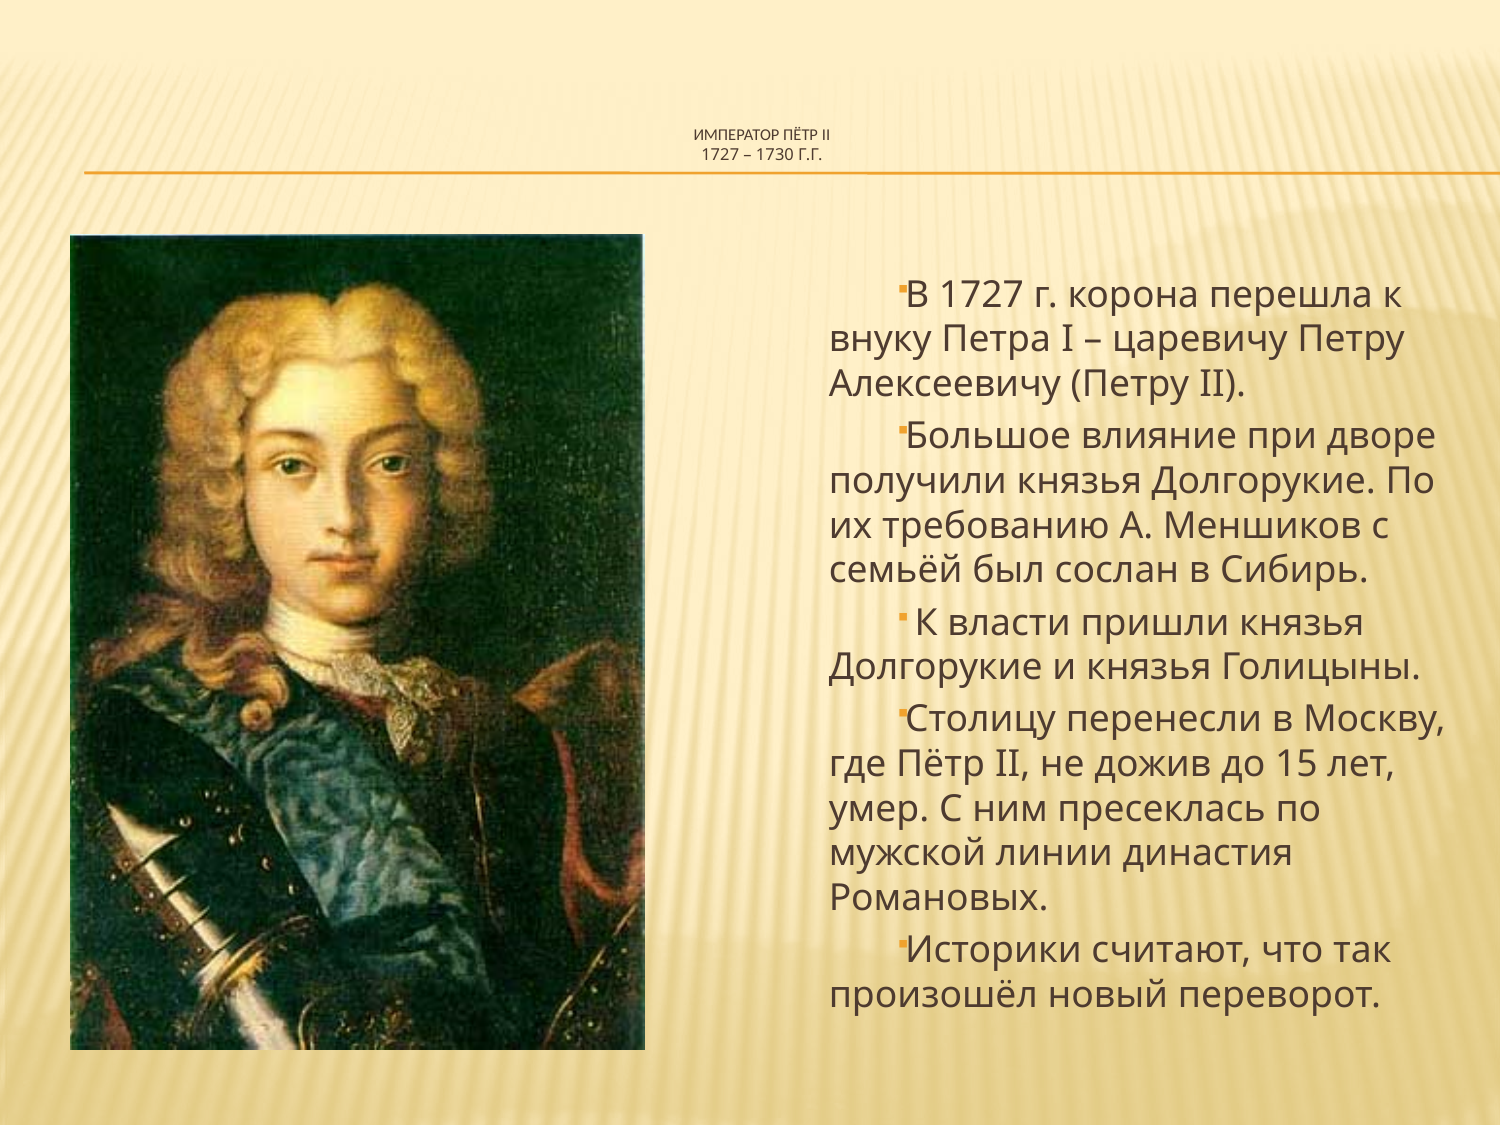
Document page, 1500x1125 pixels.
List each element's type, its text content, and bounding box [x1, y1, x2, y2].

list В 1727 г. корона перешла к внуку Петра I – царевичу Петру Алексеевичу (Петру II). Большое влияние при дворе получили князья Долгорукие. По их требованию А. Меншиков с семьёй был сослан в Сибирь. К власти пришли князья Долгорукие и князья Голицыны. Столицу перенесли в Москву, где Пётр II, не дожив до 15 лет, умер. С ним пресеклась по мужской линии династия Романовых. Историки считают, что так произошёл новый переворот. [762, 262, 1475, 1038]
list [69, 234, 645, 1050]
title Император Пётр II 1727 – 1730 г.г. [49, 75, 1475, 213]
